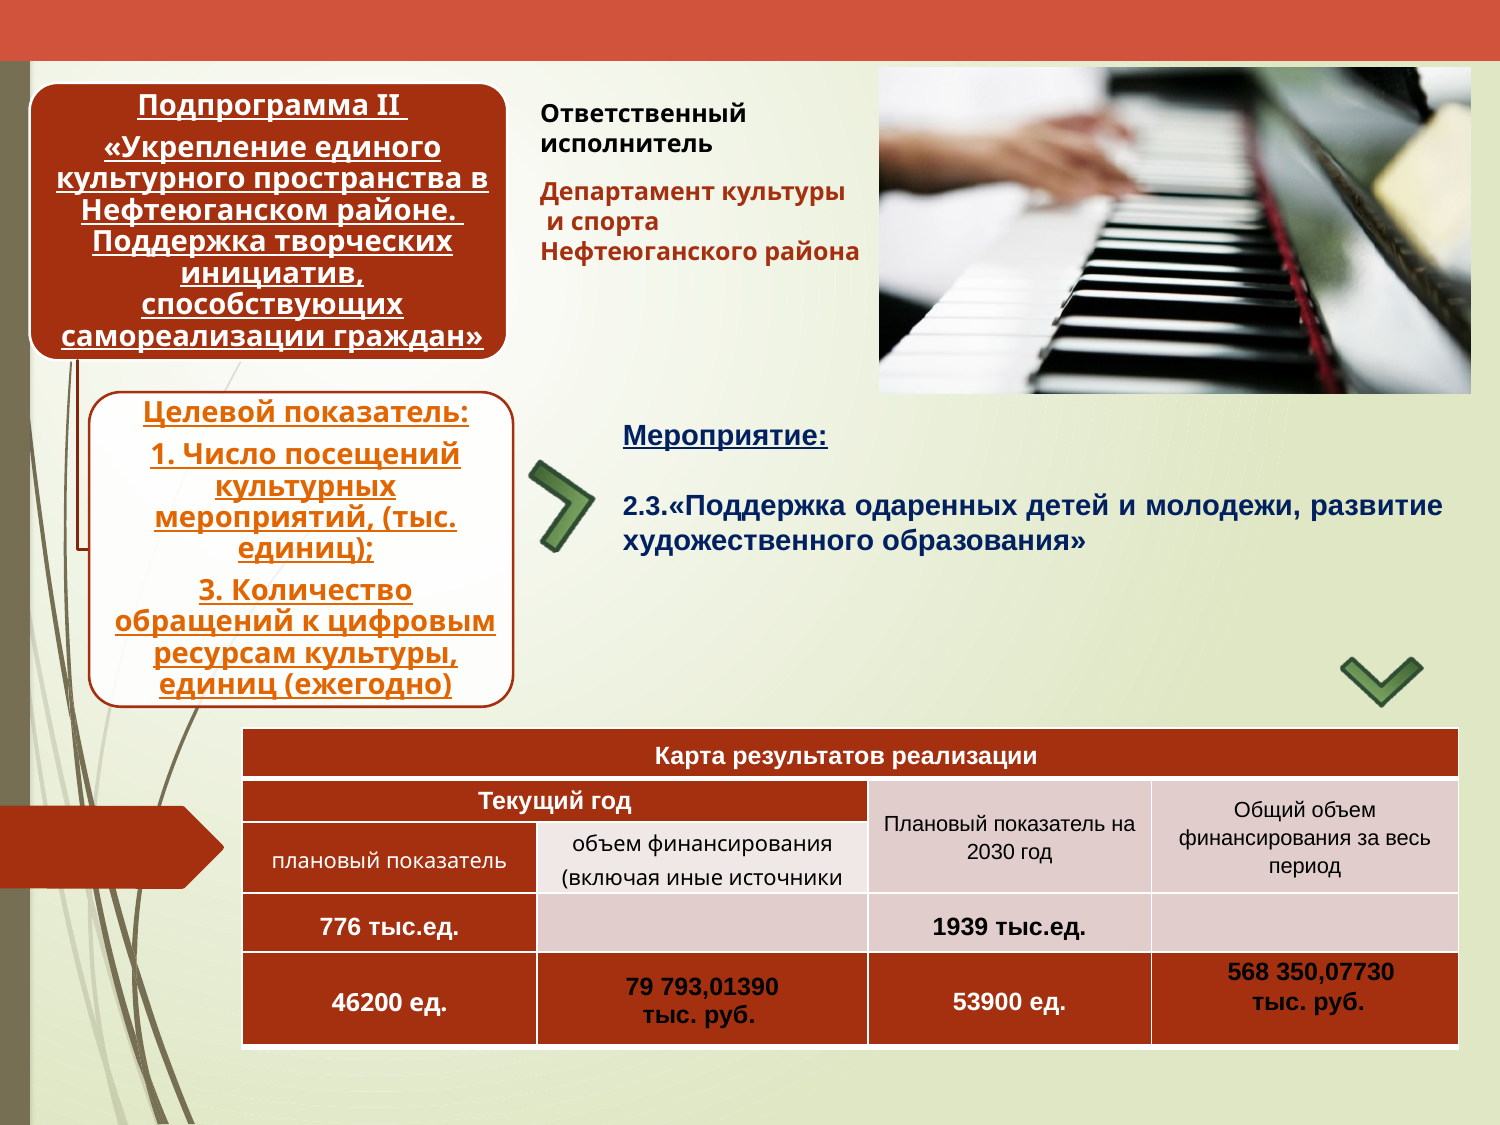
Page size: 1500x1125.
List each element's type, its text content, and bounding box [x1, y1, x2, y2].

table_header 79 793,01390 тыс. руб. [538, 953, 867, 1044]
picture [879, 67, 1471, 394]
text_box Департамент культуры и спорта Нефтеюганского района [553, 167, 874, 273]
table_cell Плановый показатель на 2030 год [869, 781, 1151, 892]
table_cell плановый показатель [243, 823, 536, 892]
table_header Карта результатов реализации [243, 729, 1458, 776]
table_cell [1152, 894, 1458, 951]
picture [0, 0, 1500, 61]
table_cell 1939 тыс.ед. [869, 894, 1151, 951]
picture [550, 431, 670, 563]
table_cell 776 тыс.ед. [243, 894, 536, 951]
table_cell объем финансирования (включая иные источники [538, 823, 867, 892]
picture [1340, 656, 1424, 764]
table_header 568 350,07730 тыс. руб. [1152, 953, 1458, 1044]
text_box Ответственный исполнитель [553, 89, 826, 165]
table_cell Общий объем финансирования за весь период [1152, 781, 1458, 892]
table_cell [538, 894, 867, 951]
text_box Мероприятие: 2.3.«Поддержка одаренных детей и молодежи, развитие художественного образования» [608, 408, 1459, 564]
table_header 53900 ед. [869, 953, 1151, 1044]
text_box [29, 68, 550, 752]
table_cell Текущий год [243, 781, 867, 821]
table_header 46200 ед. [243, 953, 536, 1044]
